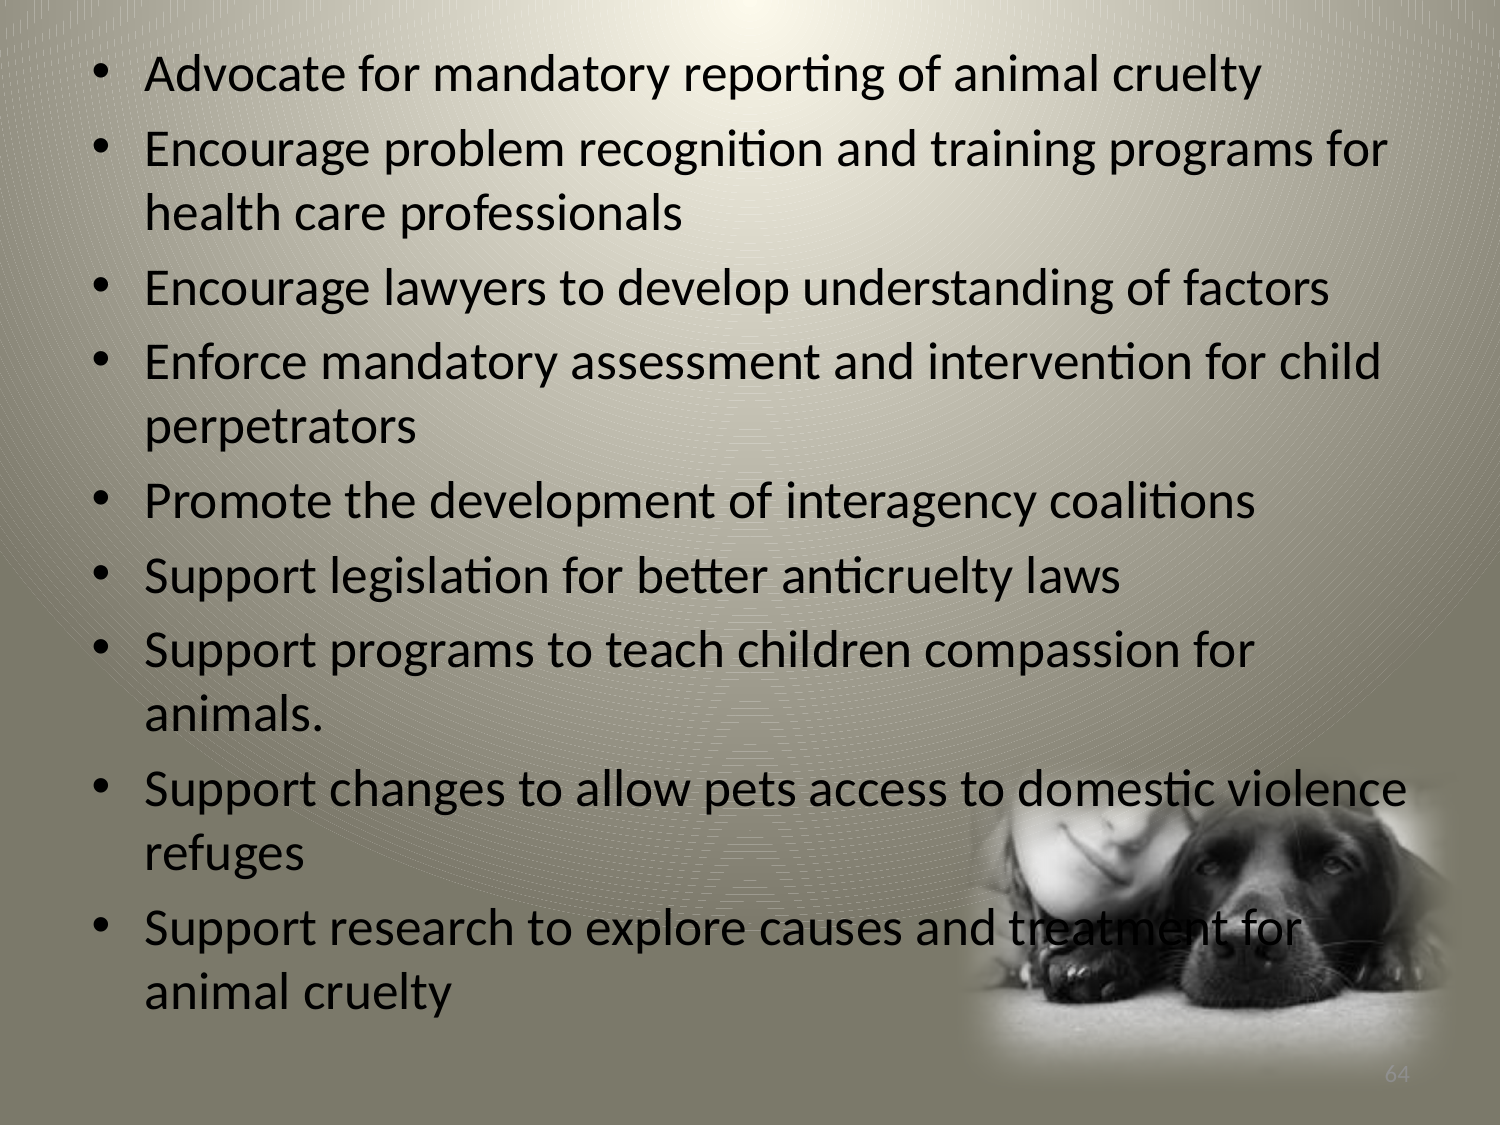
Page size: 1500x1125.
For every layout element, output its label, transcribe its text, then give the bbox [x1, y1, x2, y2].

list Advocate for mandatory reporting of animal cruelty Encourage problem recognition and training programs for health care professionals Encourage lawyers to develop understanding of factors Enforce mandatory assessment and intervention for child perpetrators Promote the development of interagency coalitions Support legislation for better anticruelty laws Support programs to teach children compassion for animals. Support changes to allow pets access to domestic violence refuges Support research to explore causes and treatment for animal cruelty [76, 30, 1427, 1035]
slide_number 64 [1074, 1042, 1425, 1103]
